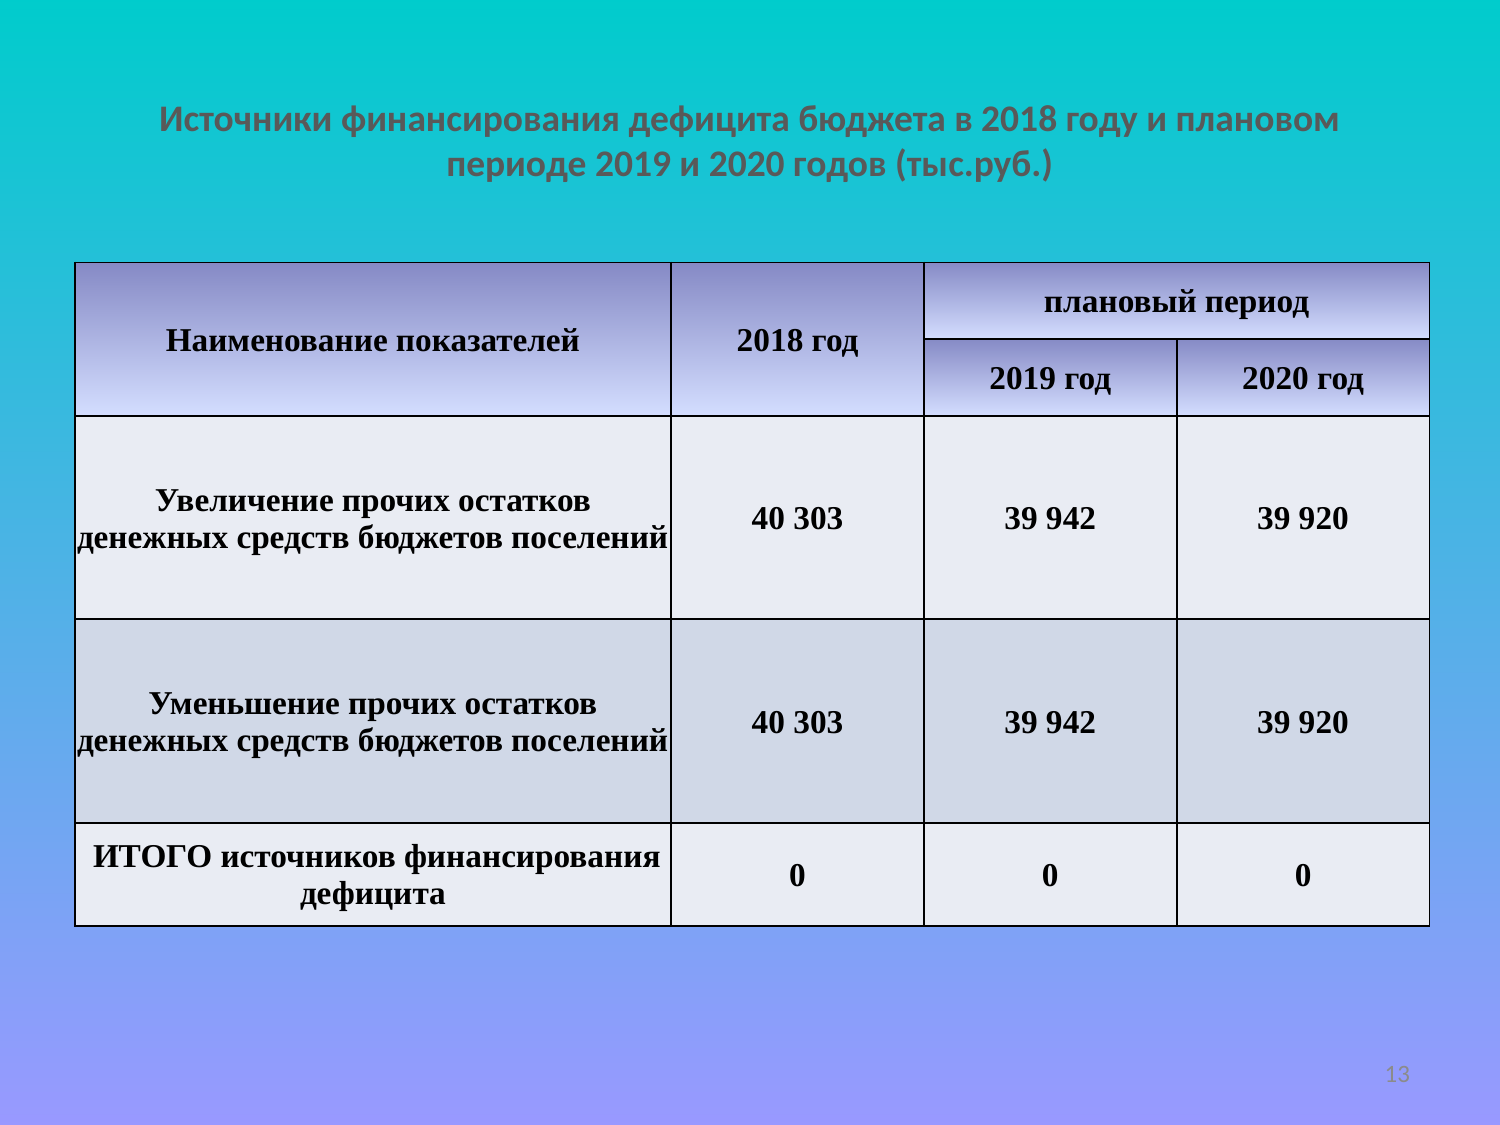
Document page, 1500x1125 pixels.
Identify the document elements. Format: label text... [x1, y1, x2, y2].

table_cell 39 920 [1178, 620, 1429, 822]
table_header Наименование показателей [76, 263, 670, 415]
table_header 2018 год [672, 263, 923, 415]
slide_number 13 [1074, 1042, 1425, 1103]
table_cell Увеличение прочих остатков денежных средств бюджетов поселений [76, 417, 670, 618]
table_cell 39 942 [925, 620, 1176, 822]
table_cell 40 303 [672, 620, 923, 822]
table_cell 0 [672, 824, 923, 925]
table_cell 0 [925, 824, 1176, 925]
table_cell 2020 год [1178, 340, 1429, 415]
table_cell 39 920 [1178, 417, 1429, 618]
title Источники финансирования дефицита бюджета в 2018 году и плановом периоде 2019 и 2020 годов (тыс.руб.) [74, 44, 1426, 233]
table_cell 39 942 [925, 417, 1176, 618]
table_cell 40 303 [672, 417, 923, 618]
table_cell 2019 год [925, 340, 1176, 415]
table_header плановый период [925, 263, 1429, 338]
table_cell Уменьшение прочих остатков денежных средств бюджетов поселений [76, 620, 670, 822]
table_cell 0 [1178, 824, 1429, 925]
table_cell ИТОГО источников финансирования дефицита [76, 824, 670, 925]
